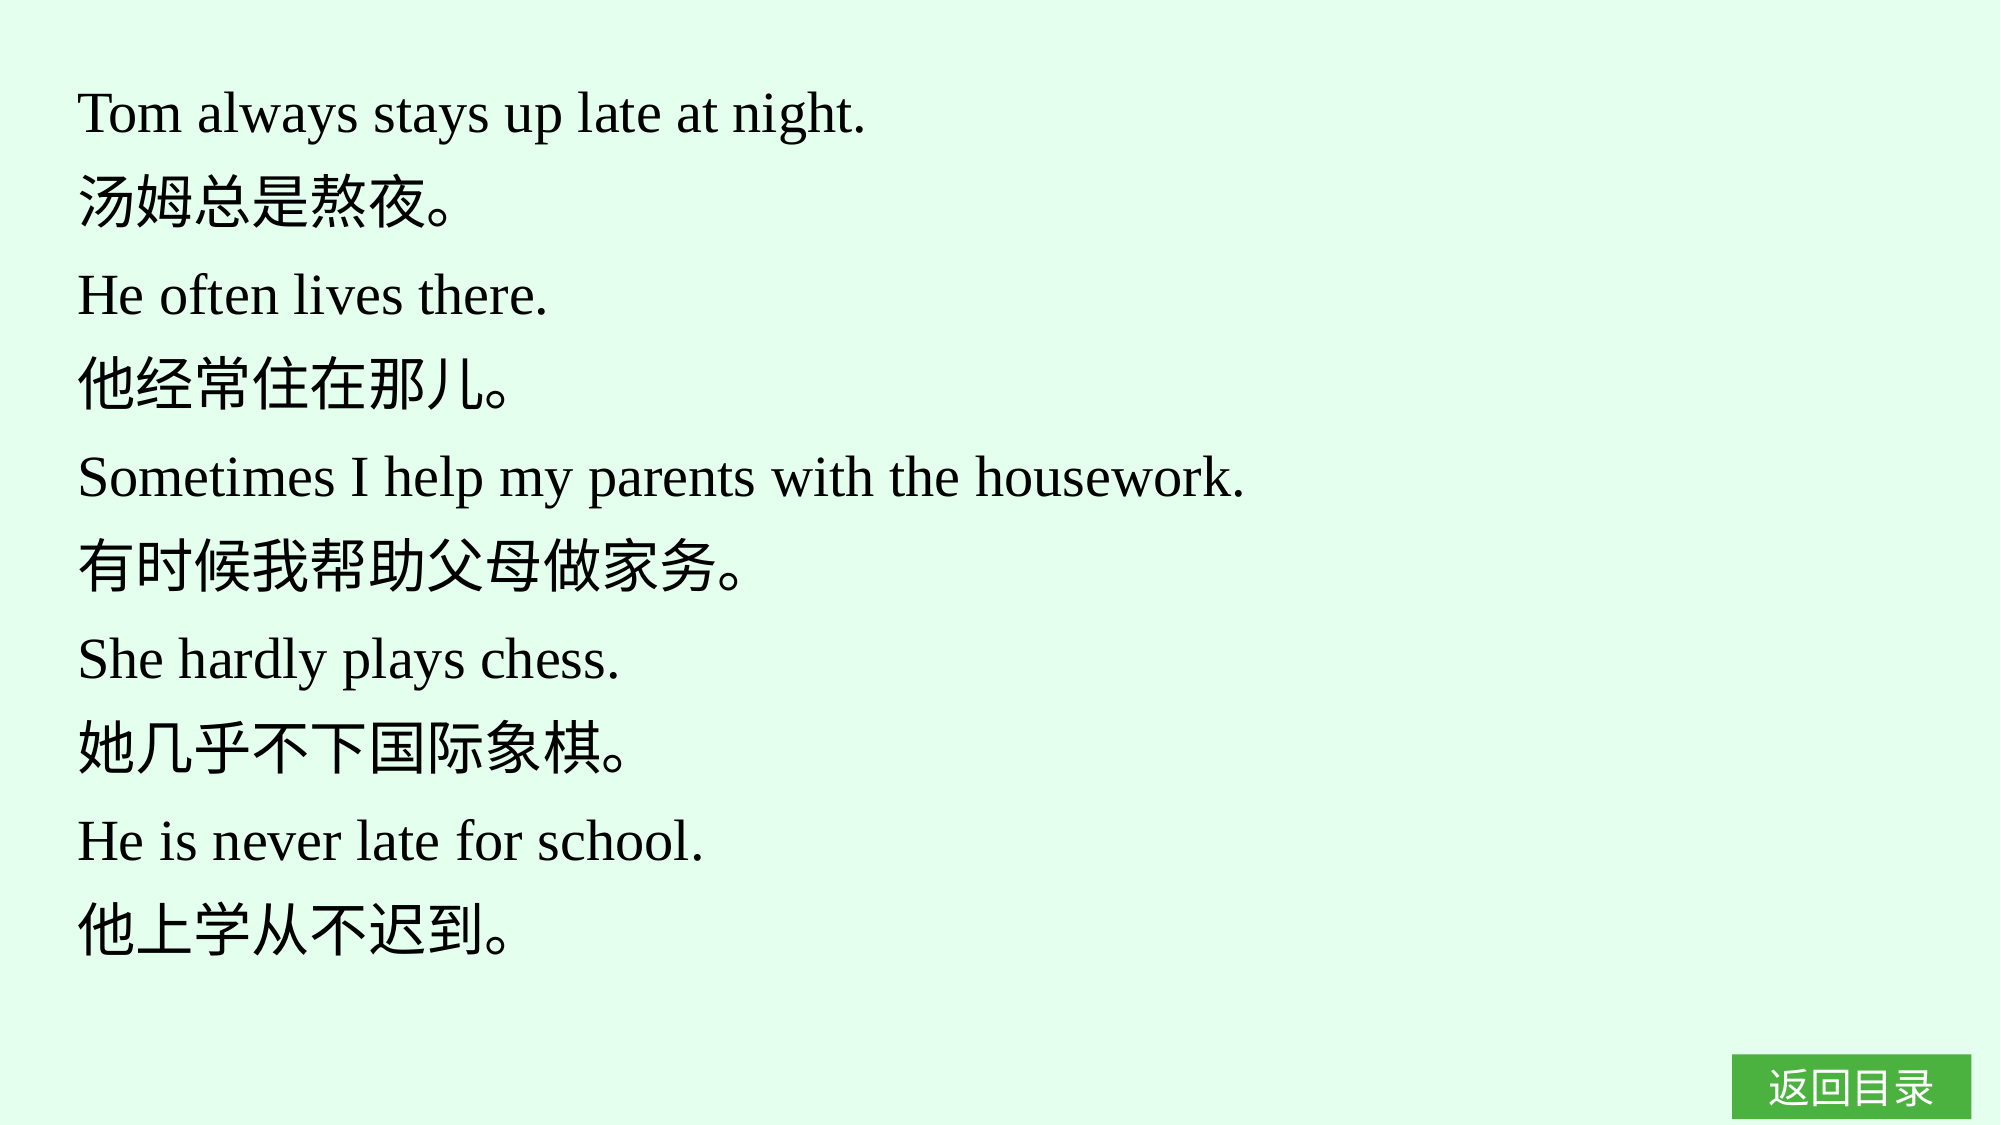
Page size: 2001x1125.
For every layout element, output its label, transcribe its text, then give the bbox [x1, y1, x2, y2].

text_box Tom always stays up late at night. 汤姆总是熬夜。 He often lives there. 他经常住在那儿。 Sometimes I help my parents with the housework. 有时候我帮助父母做家务。 She hardly plays chess. 她几乎不下国际象棋。 He is never late for school. 他上学从不迟到。 [62, 46, 1938, 971]
